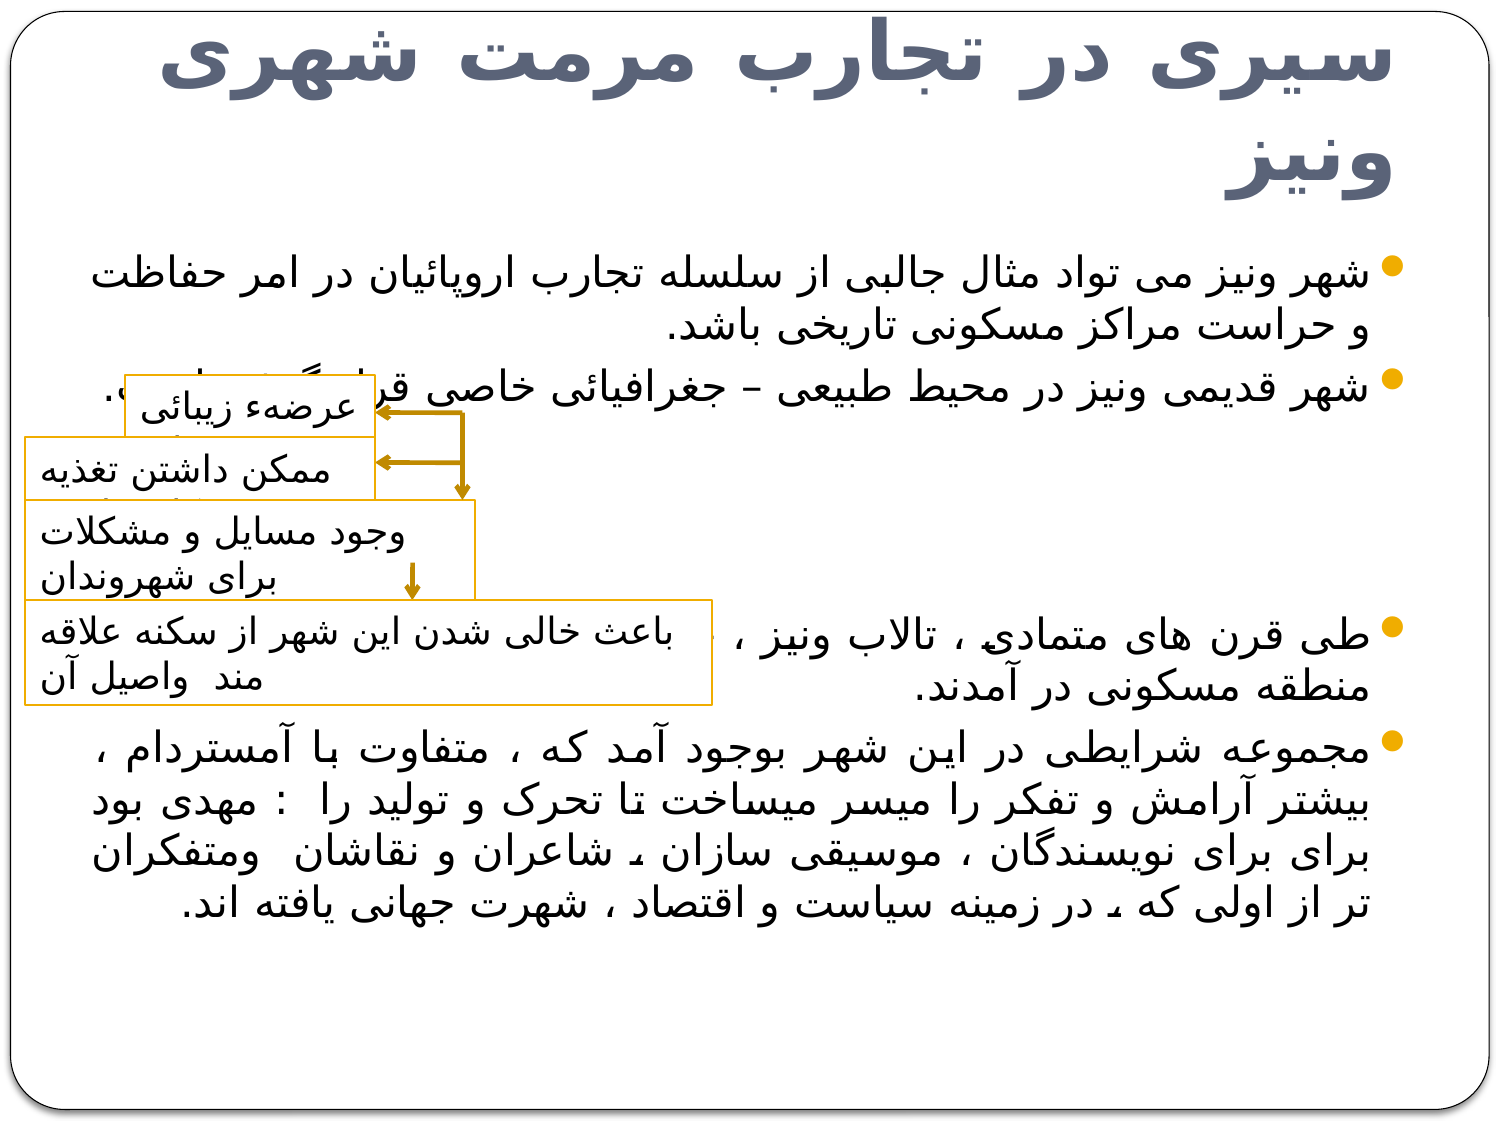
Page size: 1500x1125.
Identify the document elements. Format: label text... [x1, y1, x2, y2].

text_box عرضهء زیبائی محیطی [124, 374, 376, 436]
text_box وجود مسايل و مشکلات برای شهروندان [24, 499, 476, 599]
title سیری در تجارب مرمت شهری ونیز [137, 24, 1413, 213]
list شهر ونیز می تواد مثال جالبی از سلسله تجارب اروپائیان در امر حفاظت و حراست مراکز مسکونی تاریخی باشد. شهر قدیمی ونیز در محیط طبیعی – جغرافیائی خاصی قرار گرفته است. طی قرن های متمادی ، تالاب ونیز ، جزایر و مجمع الجزایر ونیز بصورت منطقه مسکونی در آمدند. مجموعه شرایطی در این شهر بوجود آمد که ، متفاوت با آمستردام ، بیشتر آرامش و تفکر را میسر میساخت تا تحرک و تولید را : مهدی بود برای برای نویسندگان ، موسیقی سازان ، شاعران و نقاشان ومتفکران تر از اولی که ، در زمینه سیاست و اقتصاد ، شهرت جهانی یافته اند. [75, 237, 1425, 988]
text_box باعث خالی شدن این شهر از سکنه علاقه مند واصیل آن [24, 599, 713, 706]
text_box ممکن داشتن تغذیه و کار تولیدی [24, 436, 376, 499]
